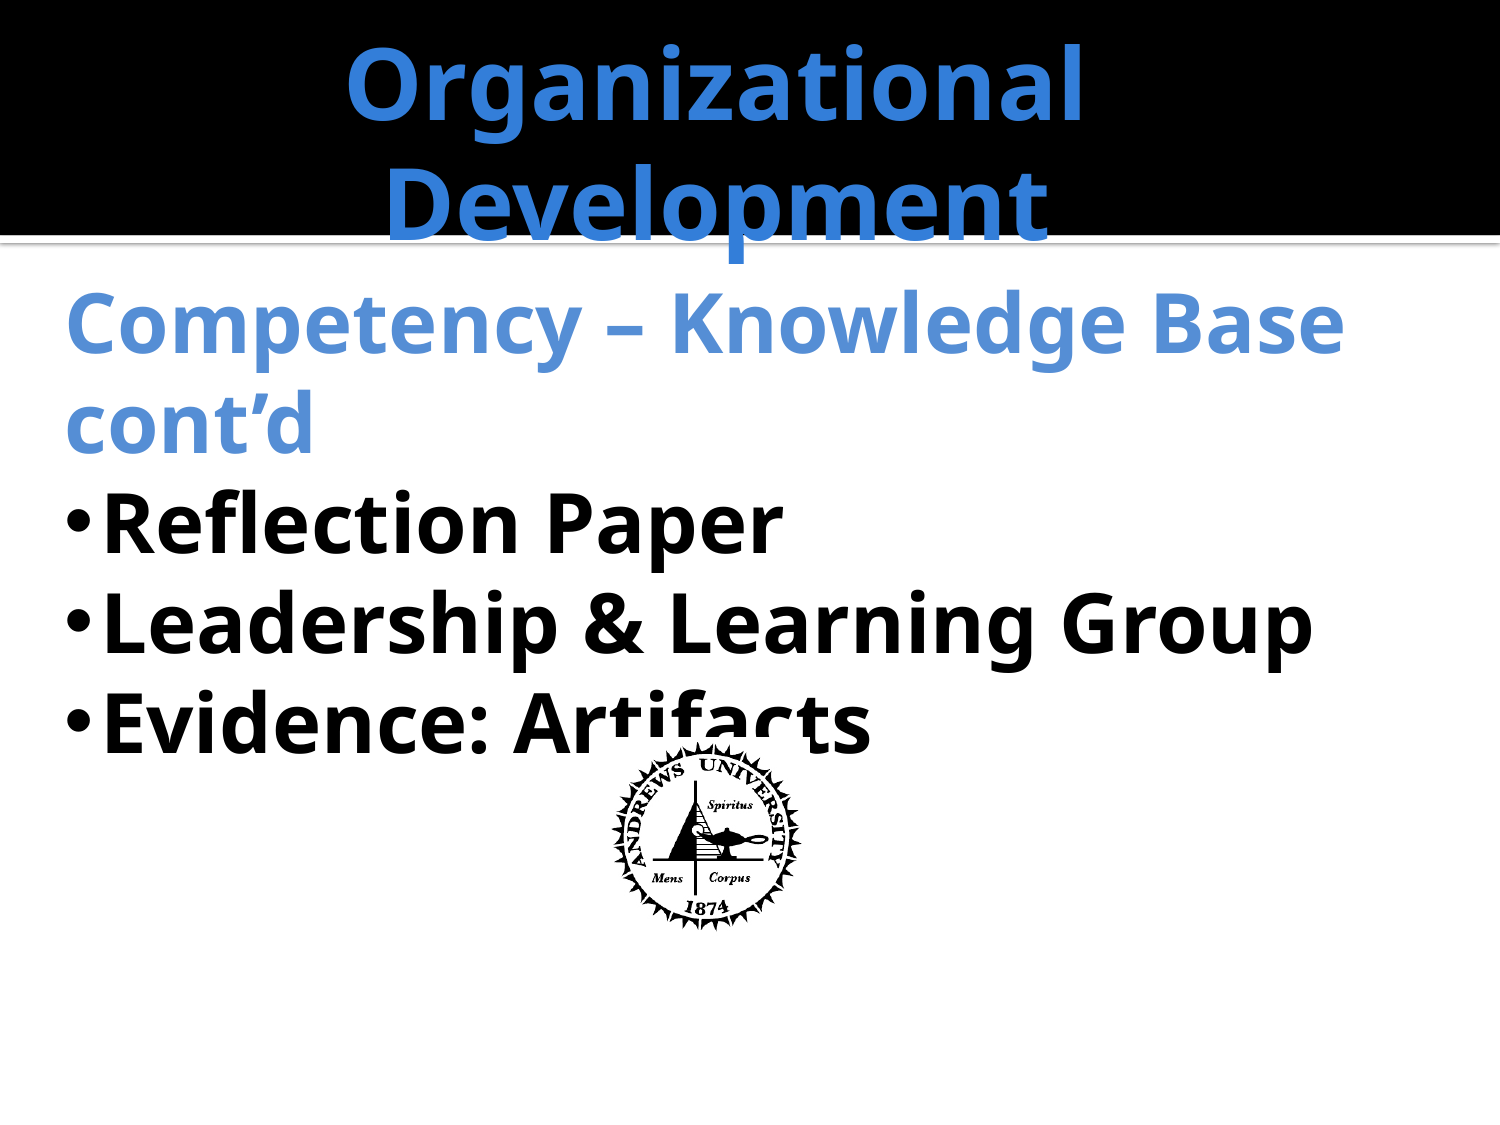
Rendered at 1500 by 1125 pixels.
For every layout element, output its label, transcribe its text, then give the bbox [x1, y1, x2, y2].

picture [599, 737, 810, 938]
title Organizational Development [37, 37, 1388, 243]
text_box Competency – Knowledge Base cont’d Reflection Paper Leadership & Learning Group Evidence: Artifacts [50, 262, 1500, 848]
